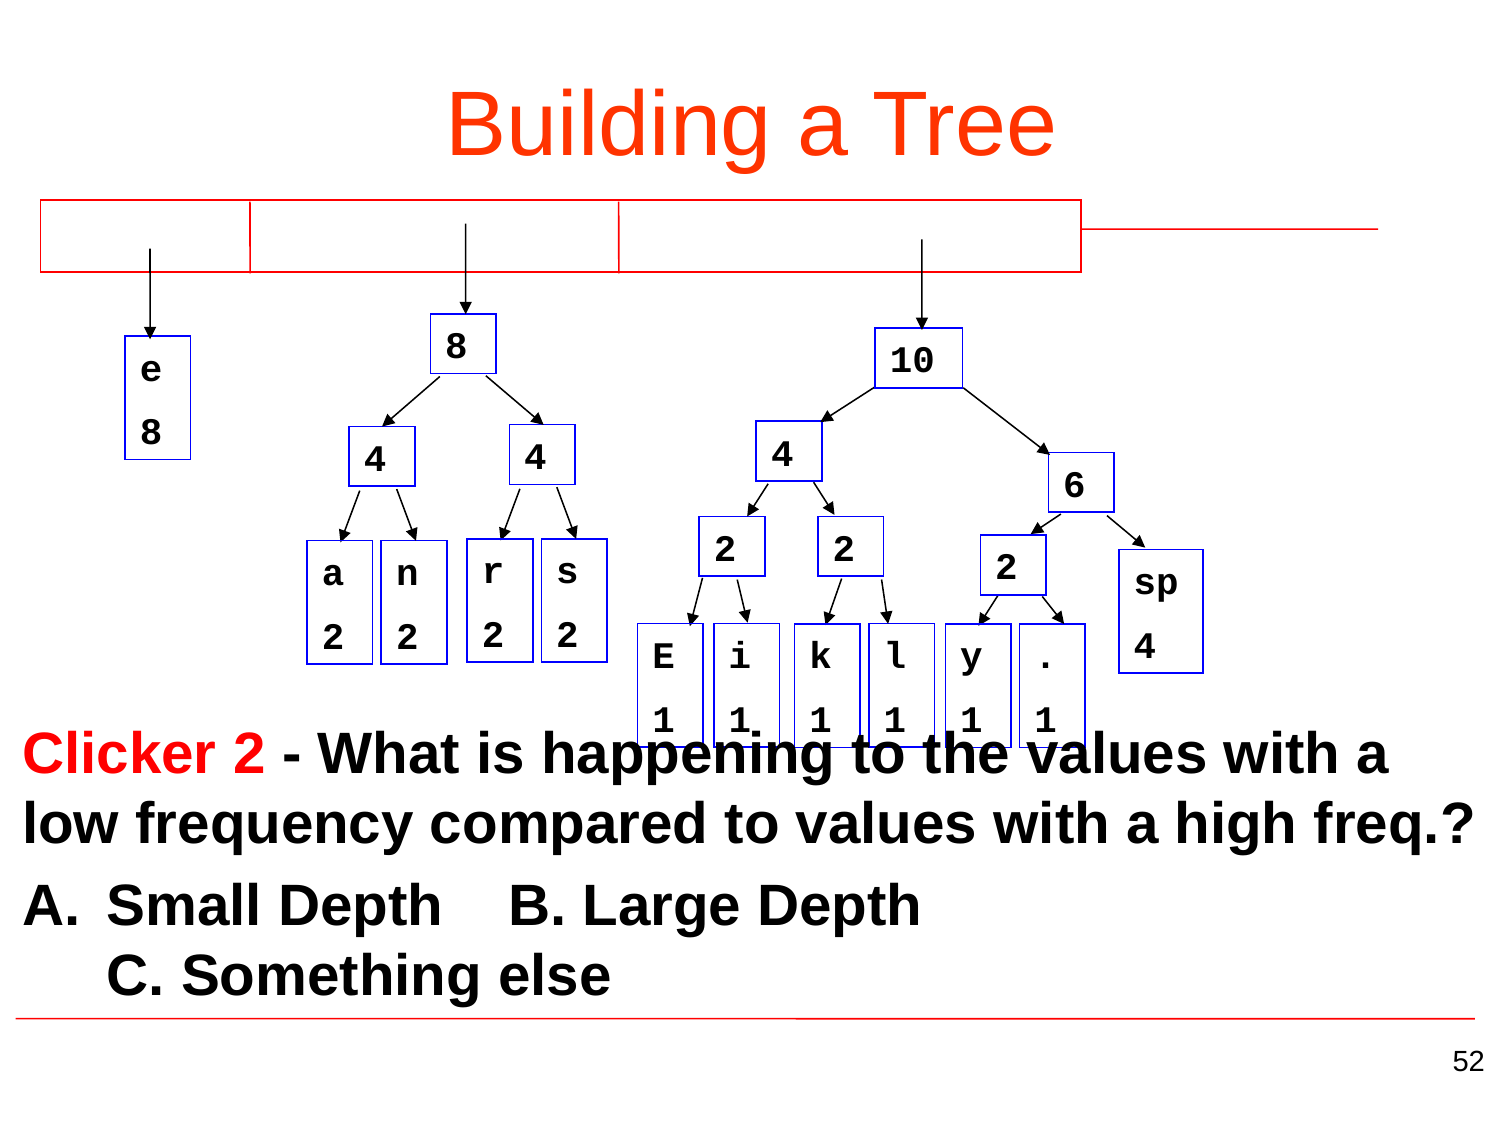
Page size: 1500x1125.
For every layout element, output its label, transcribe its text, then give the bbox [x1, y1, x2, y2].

text_box [143, 248, 157, 340]
text_box 2 [817, 516, 884, 577]
text_box [820, 387, 874, 423]
text_box E 1 [637, 623, 704, 708]
text_box [396, 488, 418, 541]
text_box n 2 [381, 540, 447, 665]
text_box [813, 482, 835, 515]
slide_number 52 [1149, 1034, 1500, 1113]
text_box [40, 200, 1082, 272]
text_box . 1 [1019, 624, 1086, 708]
text_box 4 [756, 421, 822, 481]
text_box [459, 223, 472, 315]
text_box [1042, 596, 1065, 625]
text_box 6 [1048, 452, 1115, 513]
text_box [737, 579, 751, 623]
text_box e 8 [125, 336, 191, 460]
text_box [747, 483, 769, 517]
text_box l 1 [868, 623, 935, 708]
text_box 8 [430, 313, 497, 374]
text_box 10 [874, 328, 963, 388]
text_box y 1 [945, 624, 1011, 708]
text_box [687, 577, 703, 623]
text_box Clicker 2 - What is happening to the values with a low frequency compared to values with a high freq.? Small Depth B. Large Depth C. Something else [7, 708, 1500, 1015]
text_box 4 [509, 424, 575, 485]
text_box 2 [980, 535, 1047, 595]
text_box [338, 490, 360, 540]
text_box k 1 [794, 624, 861, 708]
text_box [485, 375, 544, 425]
text_box [1106, 515, 1146, 548]
text_box [556, 487, 578, 539]
text_box 4 [349, 426, 415, 487]
text_box [499, 488, 521, 538]
text_box [880, 579, 893, 624]
title Building a Tree [114, 24, 1390, 213]
text_box sp 4 [1118, 549, 1204, 673]
text_box [915, 239, 929, 330]
text_box [823, 578, 842, 624]
text_box [1030, 513, 1061, 535]
text_box [382, 376, 440, 427]
text_box s 2 [541, 538, 607, 663]
text_box [963, 387, 1051, 455]
text_box a 2 [307, 540, 373, 665]
text_box 2 [699, 516, 765, 577]
text_box r 2 [467, 538, 533, 663]
text_box [978, 595, 998, 624]
text_box i 1 [714, 623, 780, 708]
